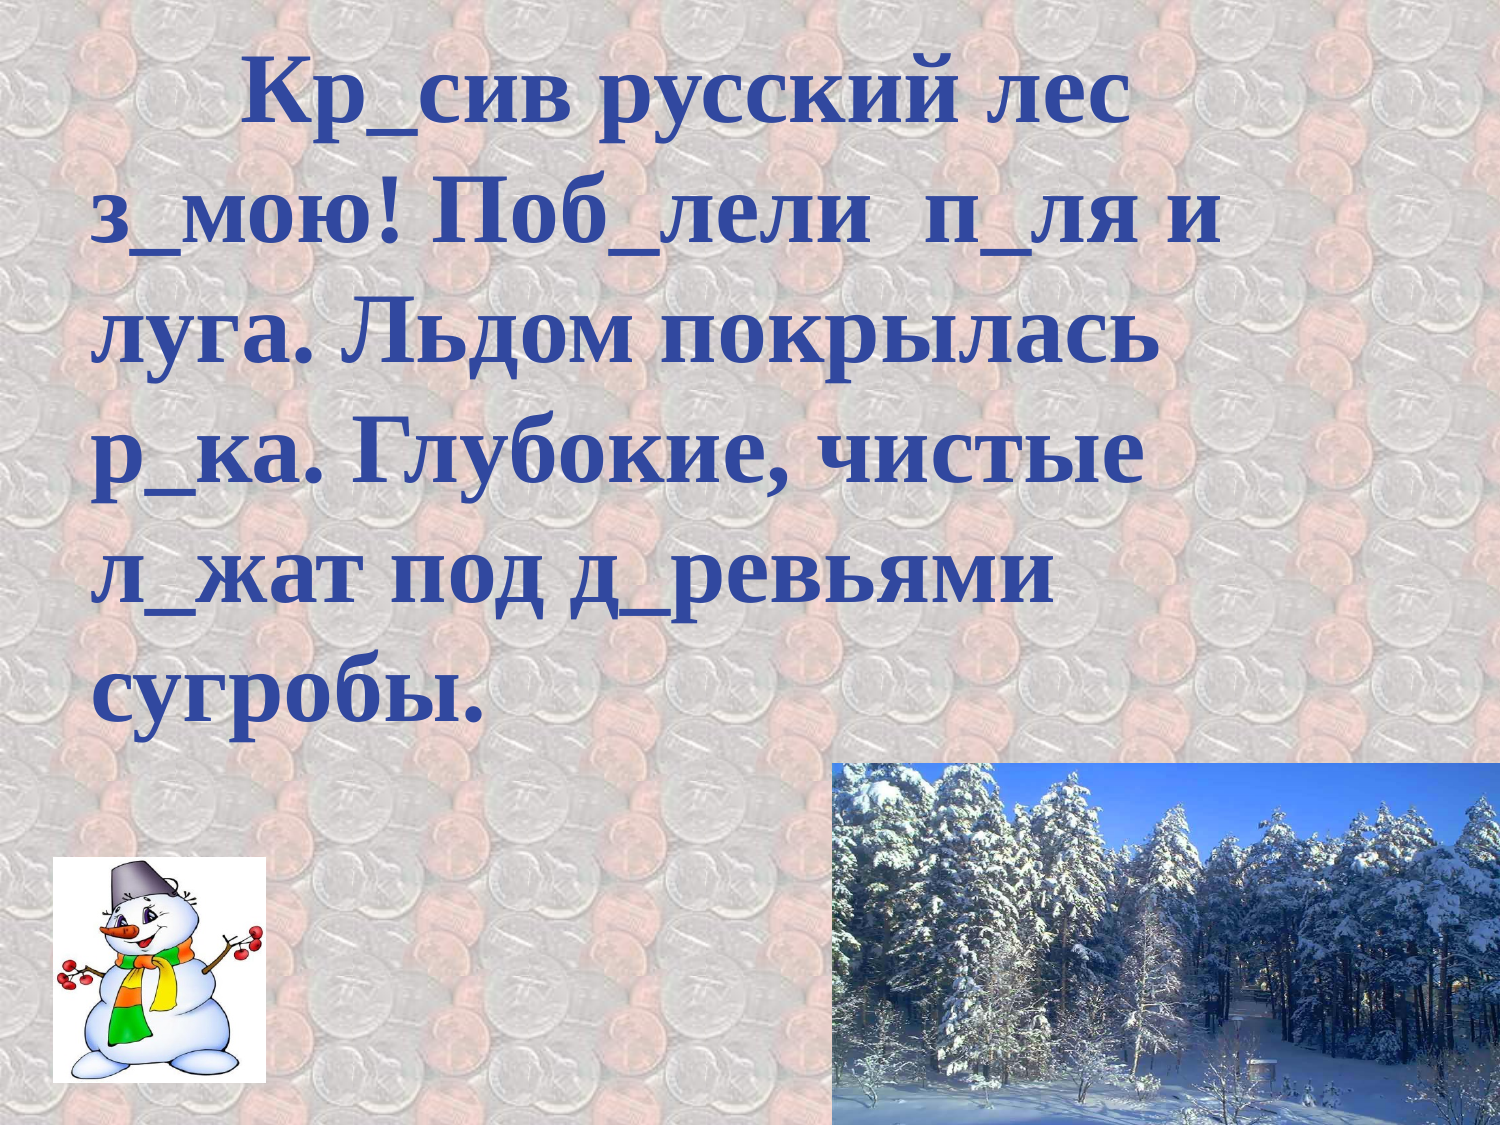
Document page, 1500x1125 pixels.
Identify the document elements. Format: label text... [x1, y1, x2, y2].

picture [0, 0, 1500, 1125]
title Кр_сив русский лес з_мою! Поб_лели п_ля и луга. Льдом покрылась р_ка. Глубокие, чистые л_жат под д_ревьями сугробы. [75, 45, 1425, 839]
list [52, 857, 266, 1083]
